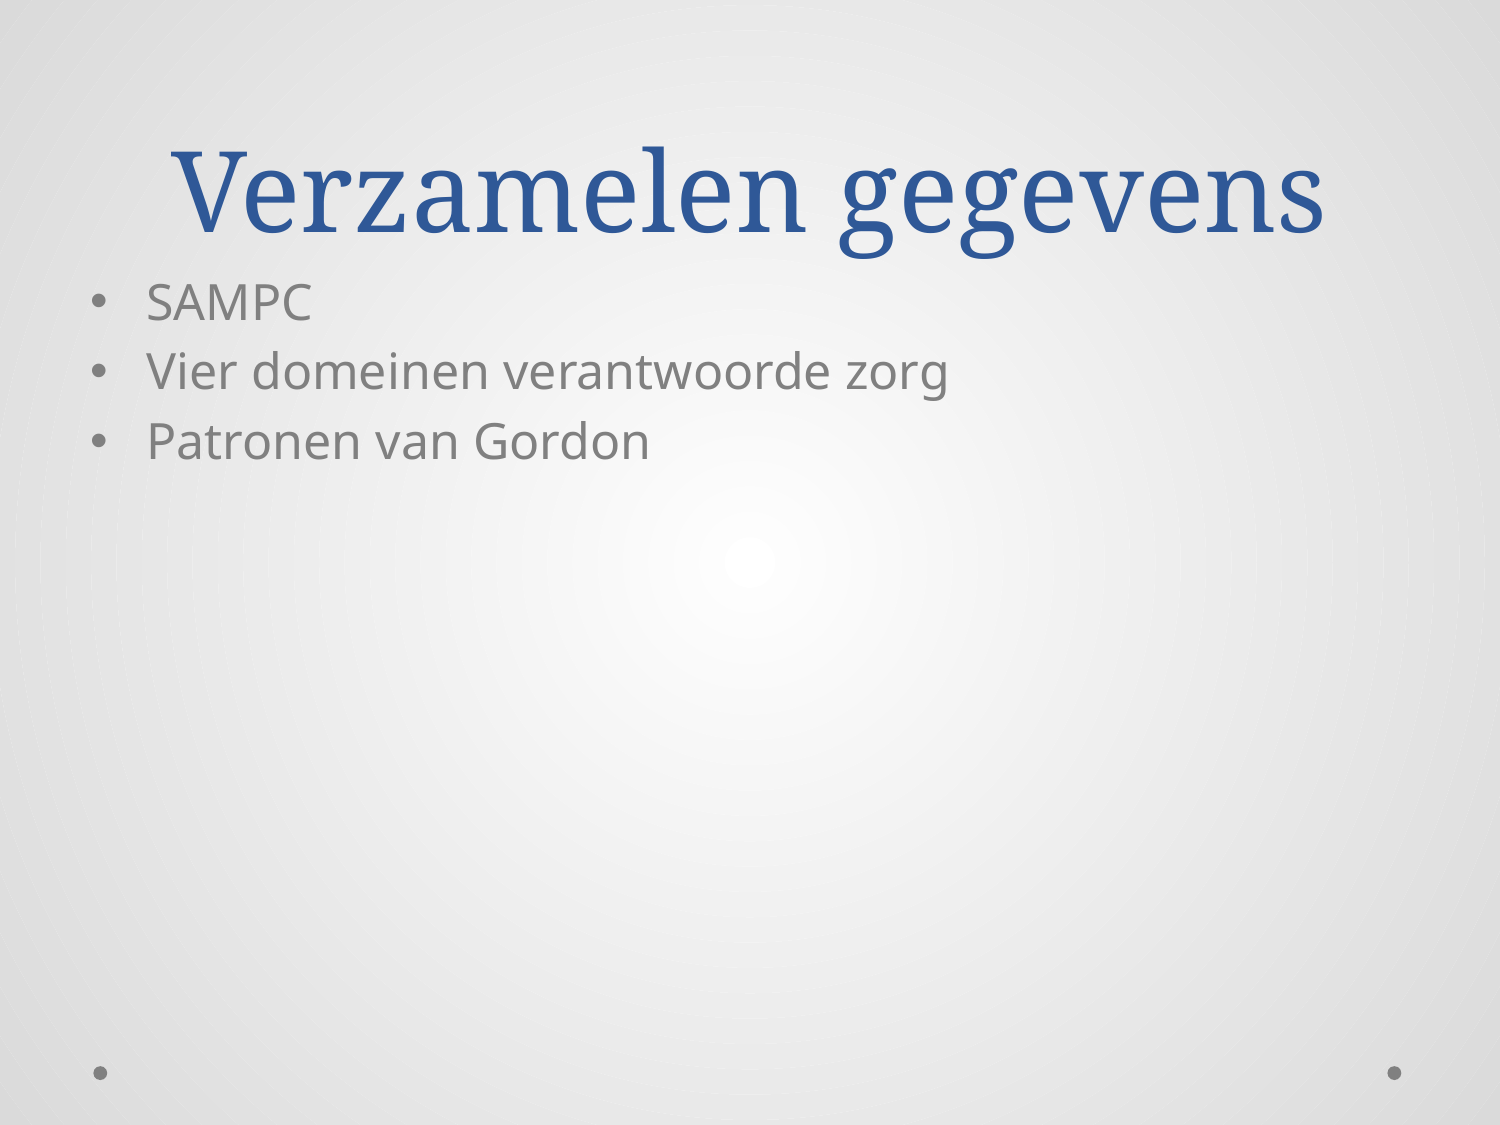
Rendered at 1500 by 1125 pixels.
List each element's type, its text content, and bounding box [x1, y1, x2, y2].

title Verzamelen gegevens [75, 0, 1425, 262]
list SAMPC Vier domeinen verantwoorde zorg Patronen van Gordon [75, 262, 1425, 1005]
